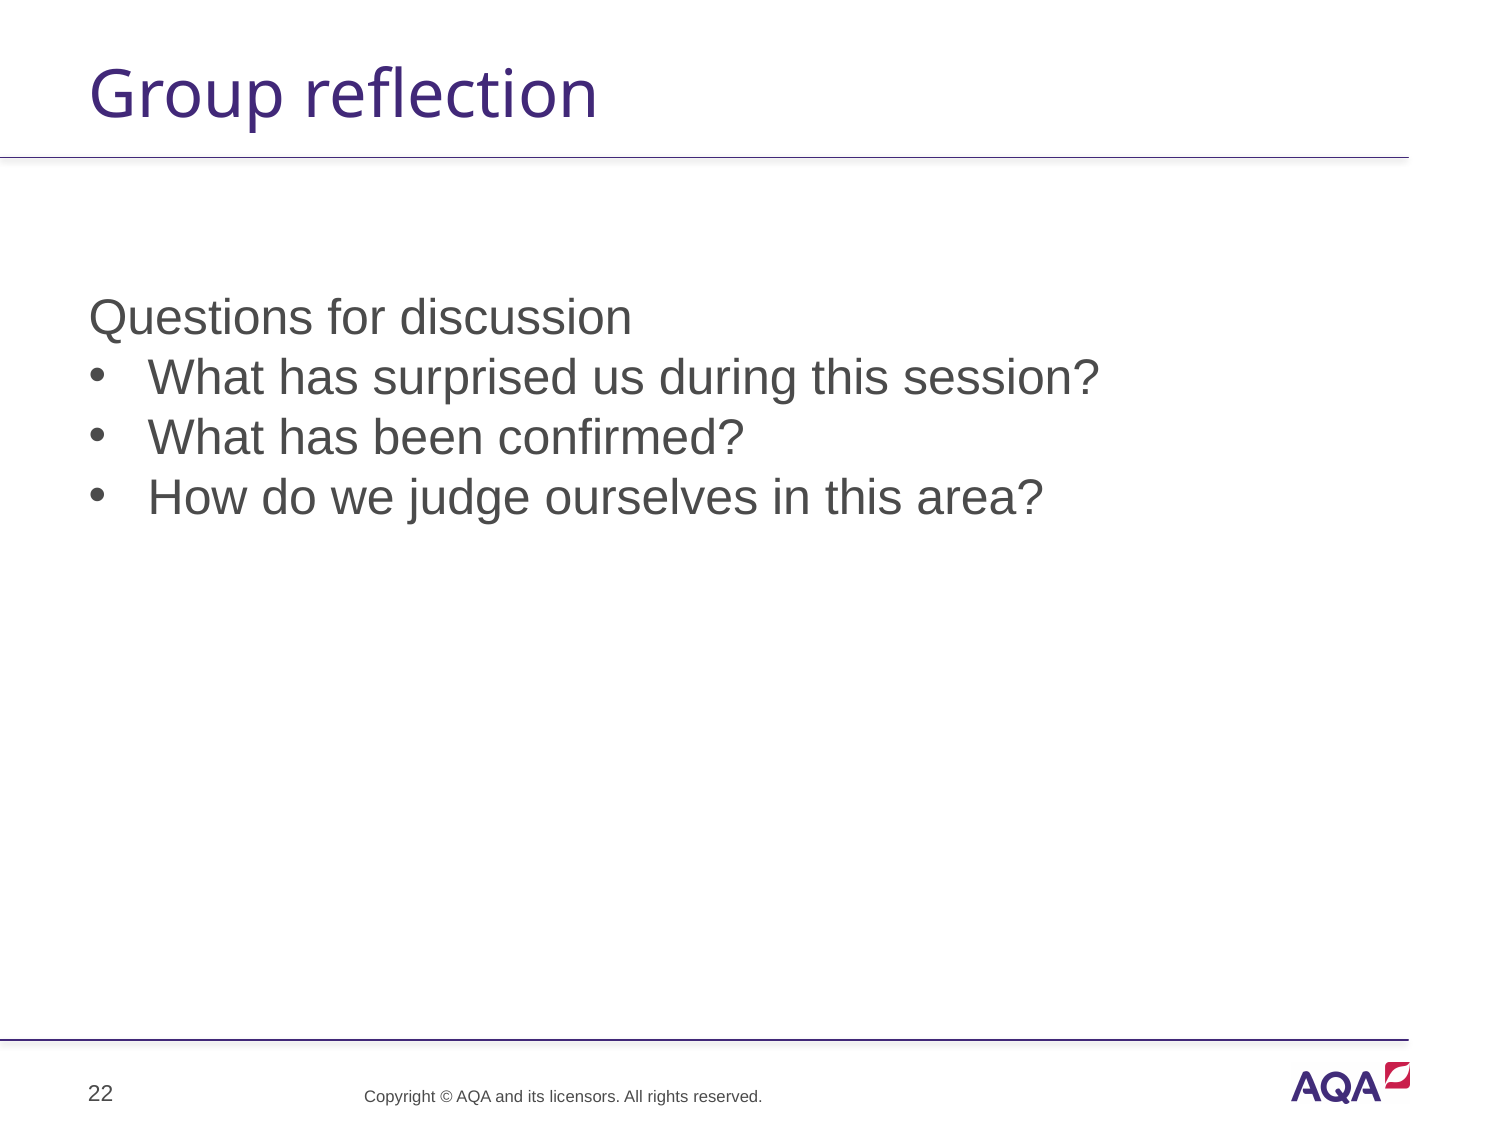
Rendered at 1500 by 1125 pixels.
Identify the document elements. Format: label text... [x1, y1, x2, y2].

title Group reflection [88, 72, 1409, 144]
slide_number 22 [72, 1062, 188, 1123]
picture [1291, 1062, 1410, 1104]
footer Copyright © AQA and its licensors. All rights reserved. [324, 1084, 764, 1124]
list Questions for discussion What has surprised us during this session? What has been confirmed? How do we judge ourselves in this area? [88, 284, 1409, 1007]
